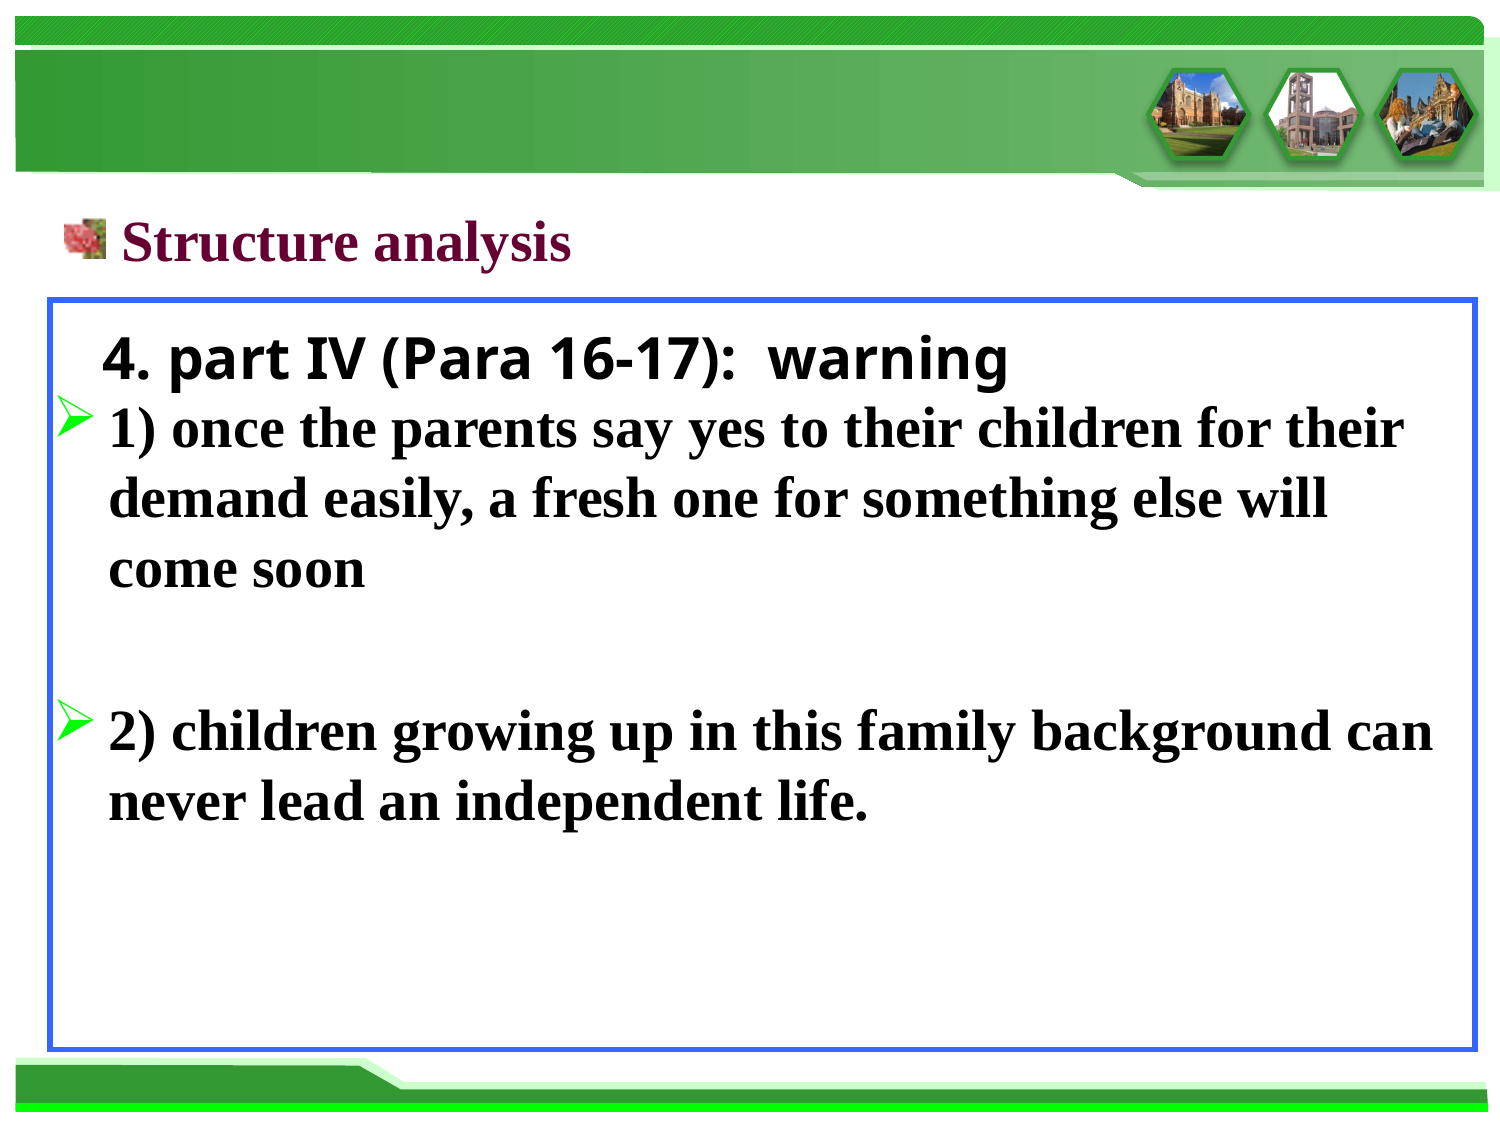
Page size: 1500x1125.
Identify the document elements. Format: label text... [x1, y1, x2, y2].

picture [1152, 73, 1245, 155]
list 1) once the parents say yes to their children for their demand easily, a fresh one for something else will come soon 2) children growing up in this family background can never lead an independent life. [37, 299, 1463, 976]
picture [1269, 73, 1358, 155]
text_box Structure analysis [50, 174, 1500, 300]
text_box [49, 300, 1475, 1050]
picture [1380, 73, 1473, 155]
picture [64, 217, 106, 259]
